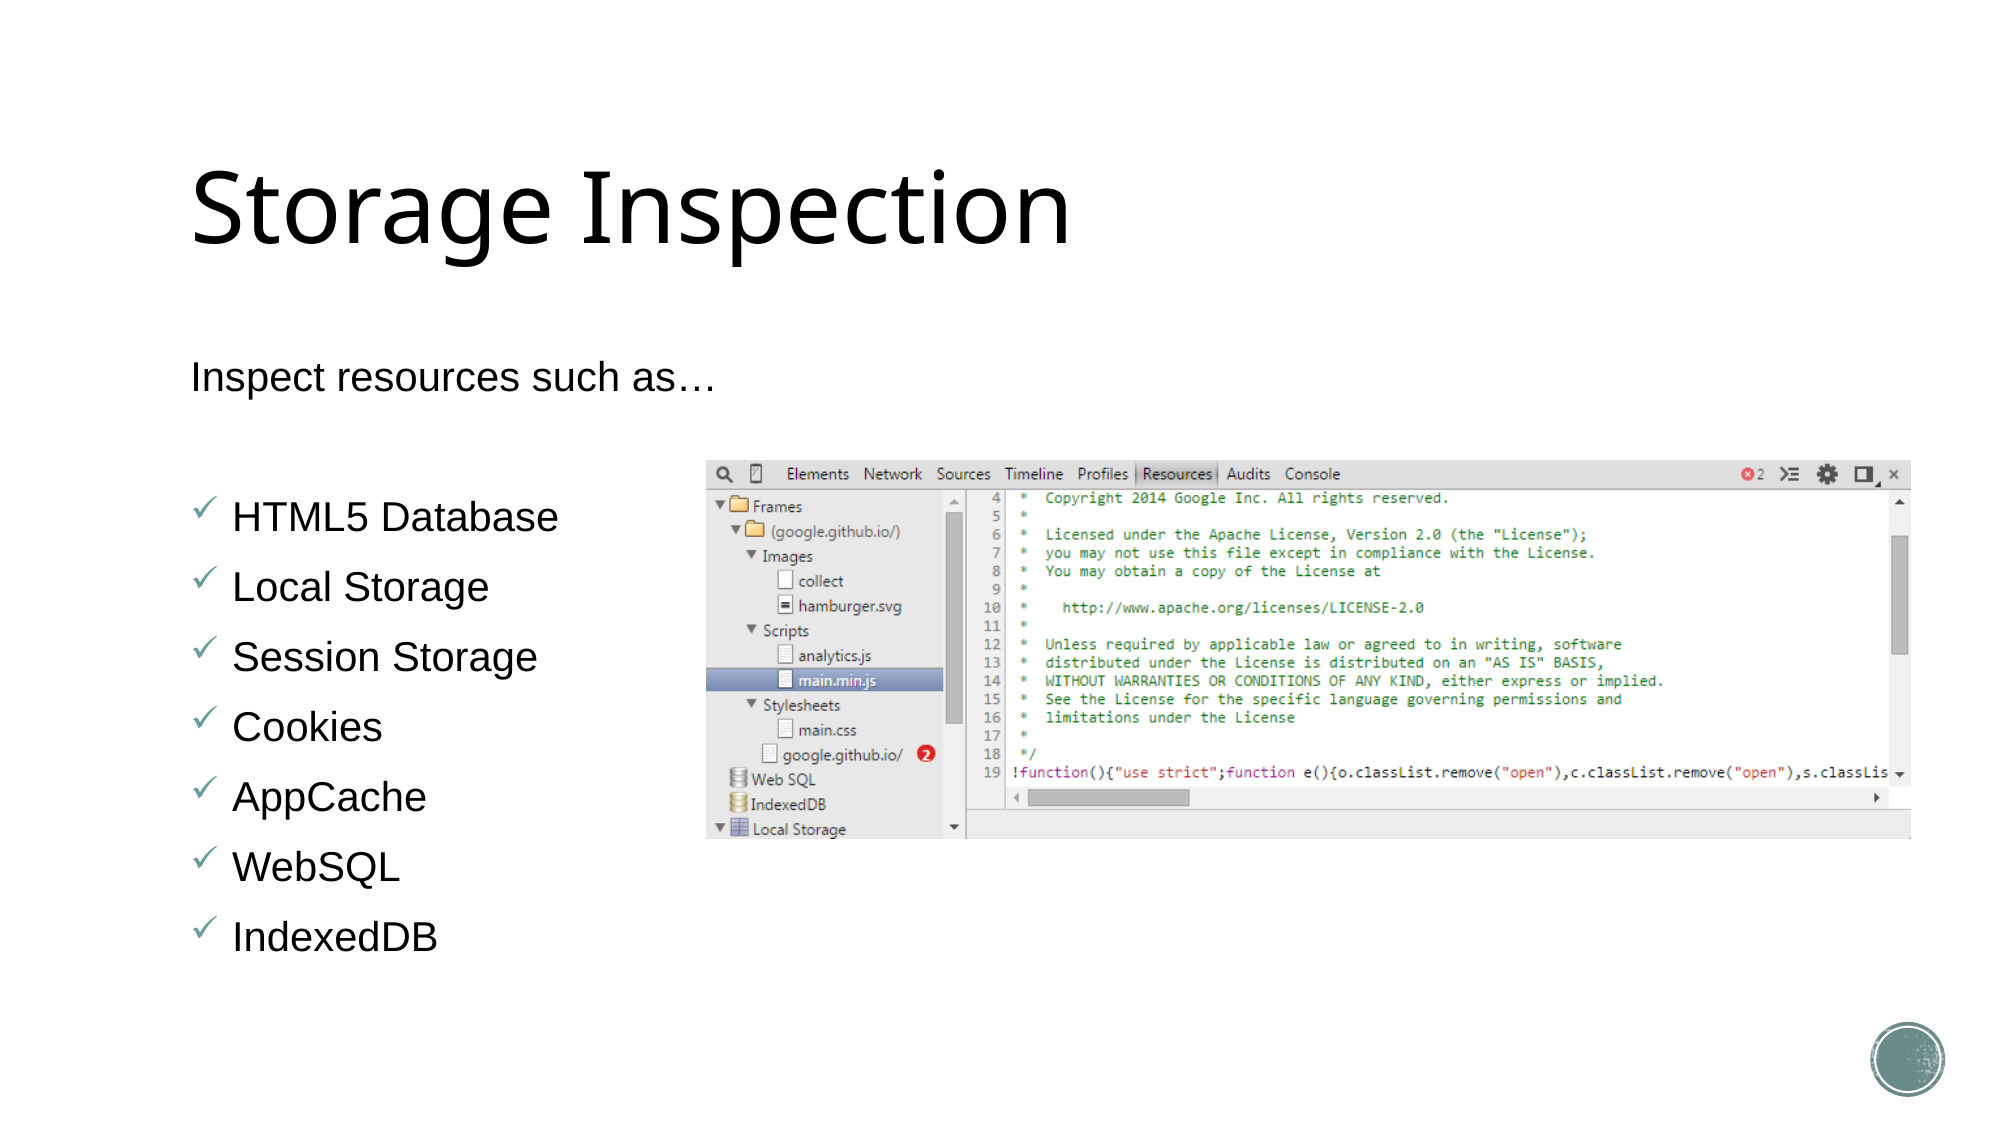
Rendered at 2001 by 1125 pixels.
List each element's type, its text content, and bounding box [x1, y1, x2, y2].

picture [706, 460, 1911, 839]
list Inspect resources such as… HTML5 Database Local Storage Session Storage Cookies AppCache WebSQL IndexedDB [175, 348, 1826, 1013]
title Storage Inspection [175, 79, 1826, 344]
